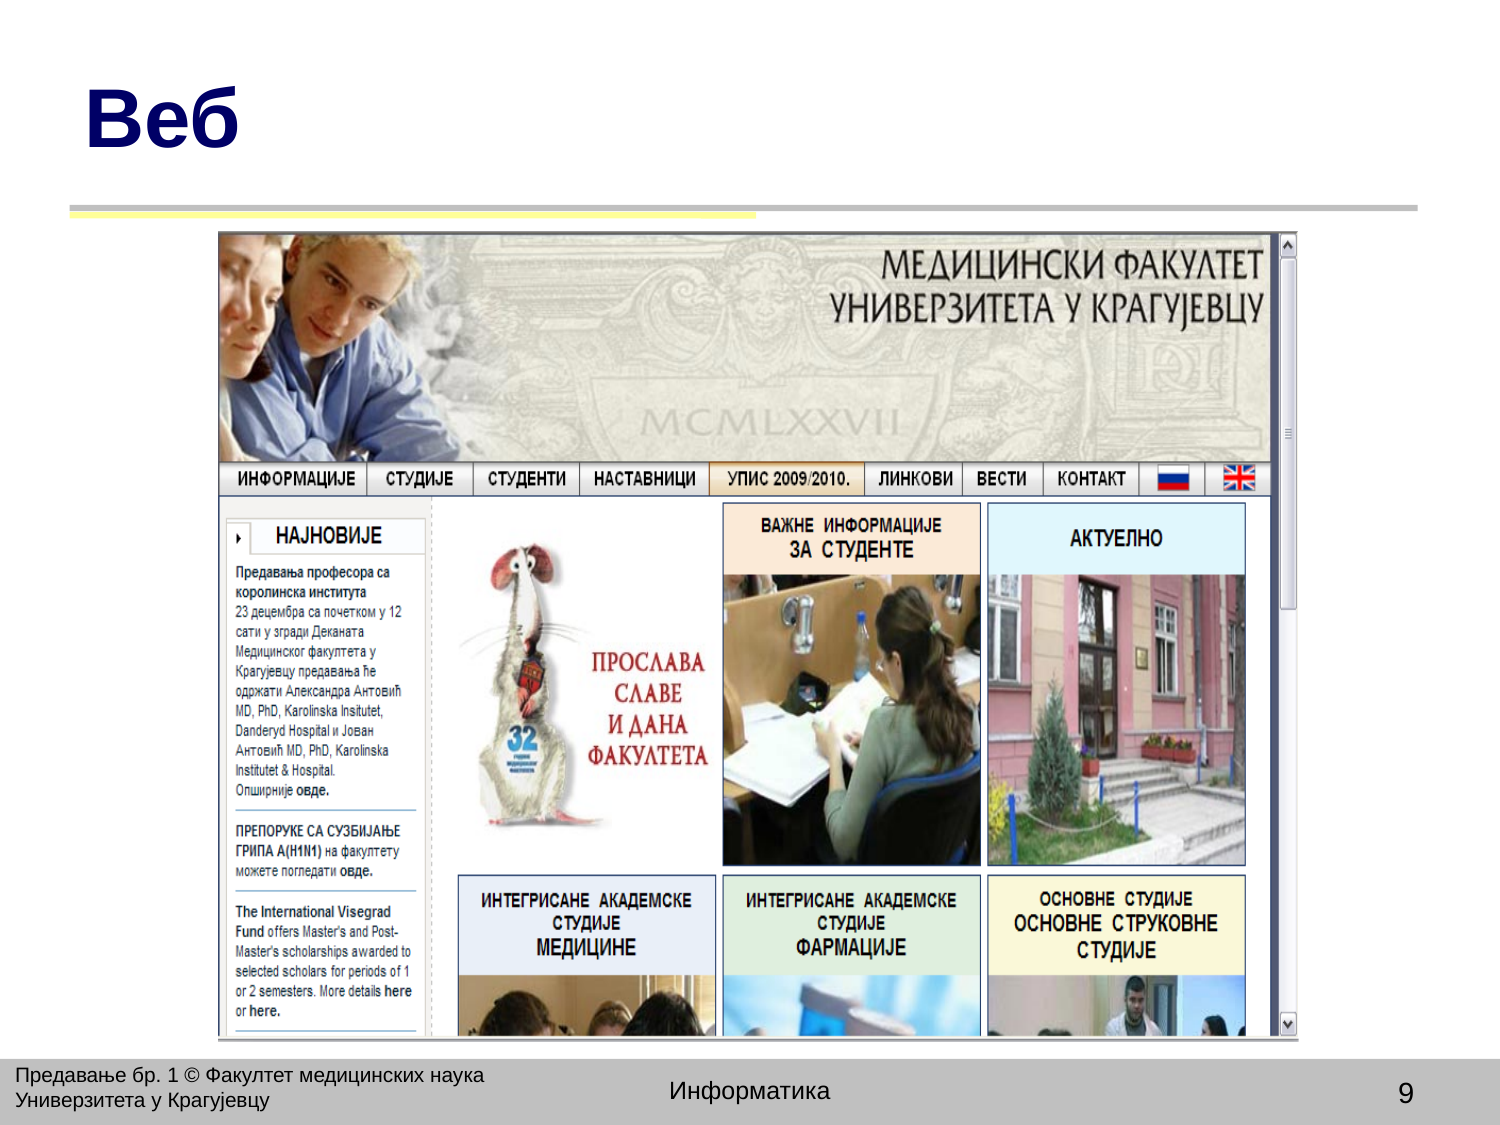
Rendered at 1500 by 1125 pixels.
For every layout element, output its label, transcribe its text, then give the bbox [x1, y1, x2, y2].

footer Информатика [512, 1066, 988, 1125]
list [217, 230, 1299, 1042]
slide_number Предавање бр. 1 © Факултет медицинских наука Универзитета у Крагујевцу [0, 1053, 599, 1108]
slide_number 9 [1079, 1066, 1430, 1125]
title Веб [69, 19, 1426, 208]
